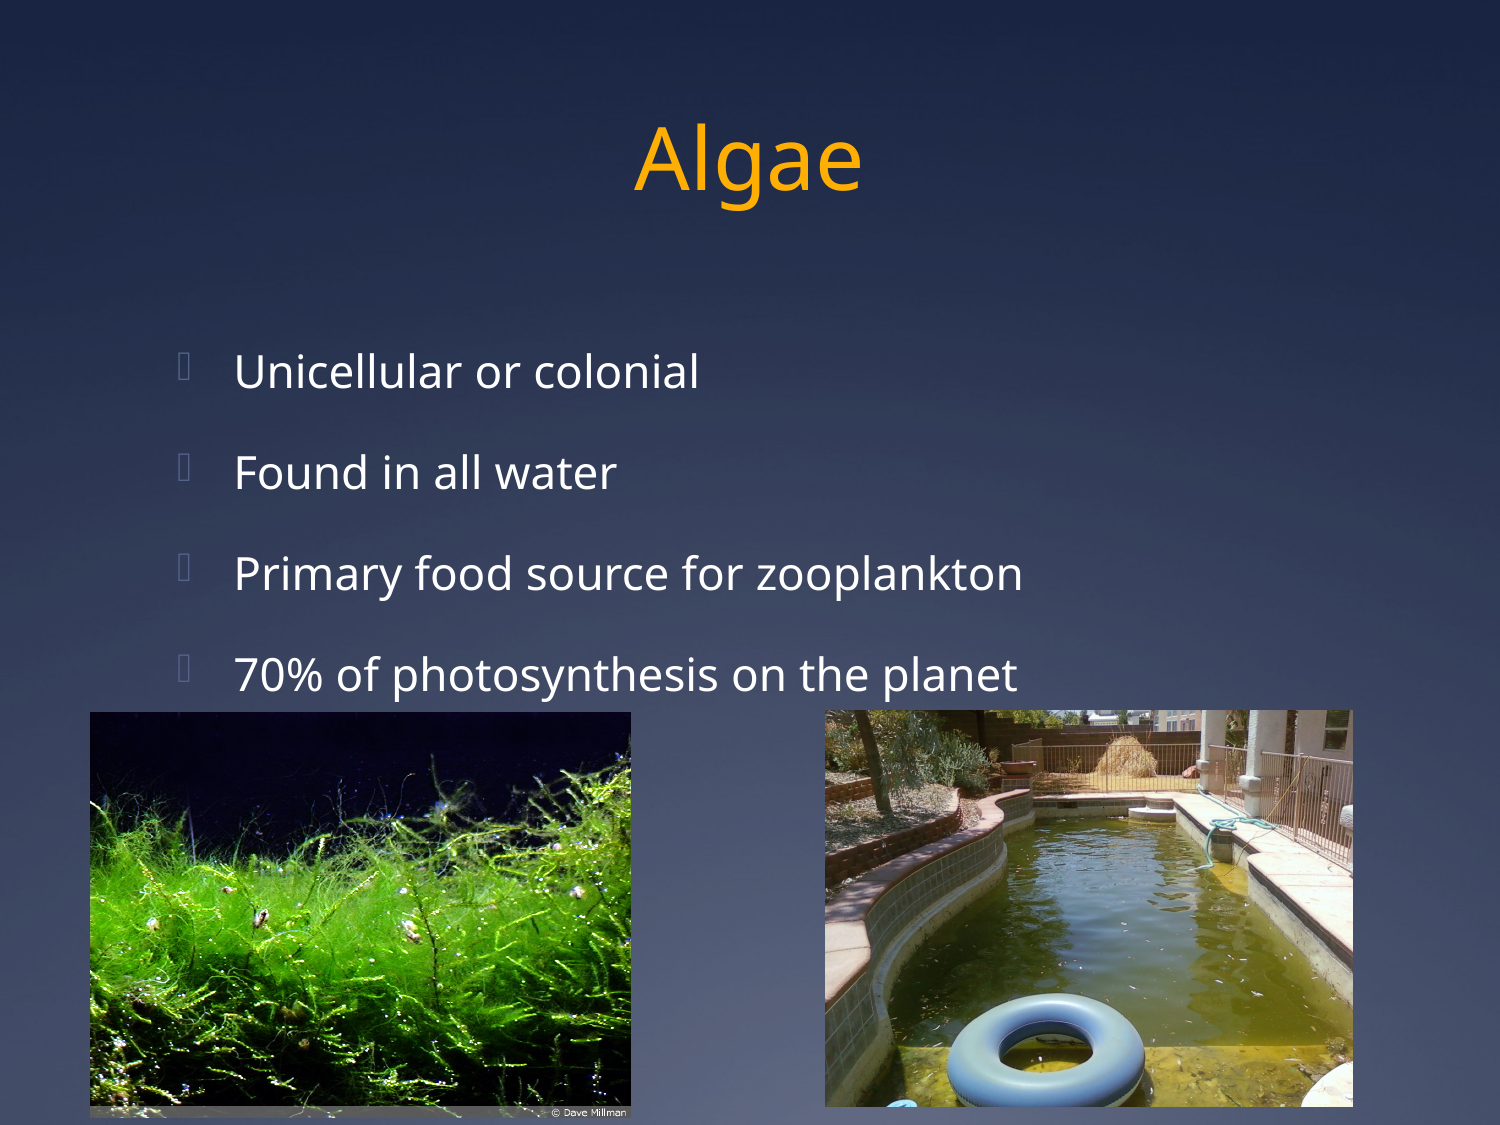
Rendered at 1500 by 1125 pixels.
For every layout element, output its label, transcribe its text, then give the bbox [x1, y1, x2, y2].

picture [88, 711, 632, 1119]
title Algae [100, 95, 1400, 225]
picture [823, 709, 1354, 1108]
list Unicellular or colonial Found in all water Primary food source for zooplankton 70% of photosynthesis on the planet [162, 335, 1338, 1005]
